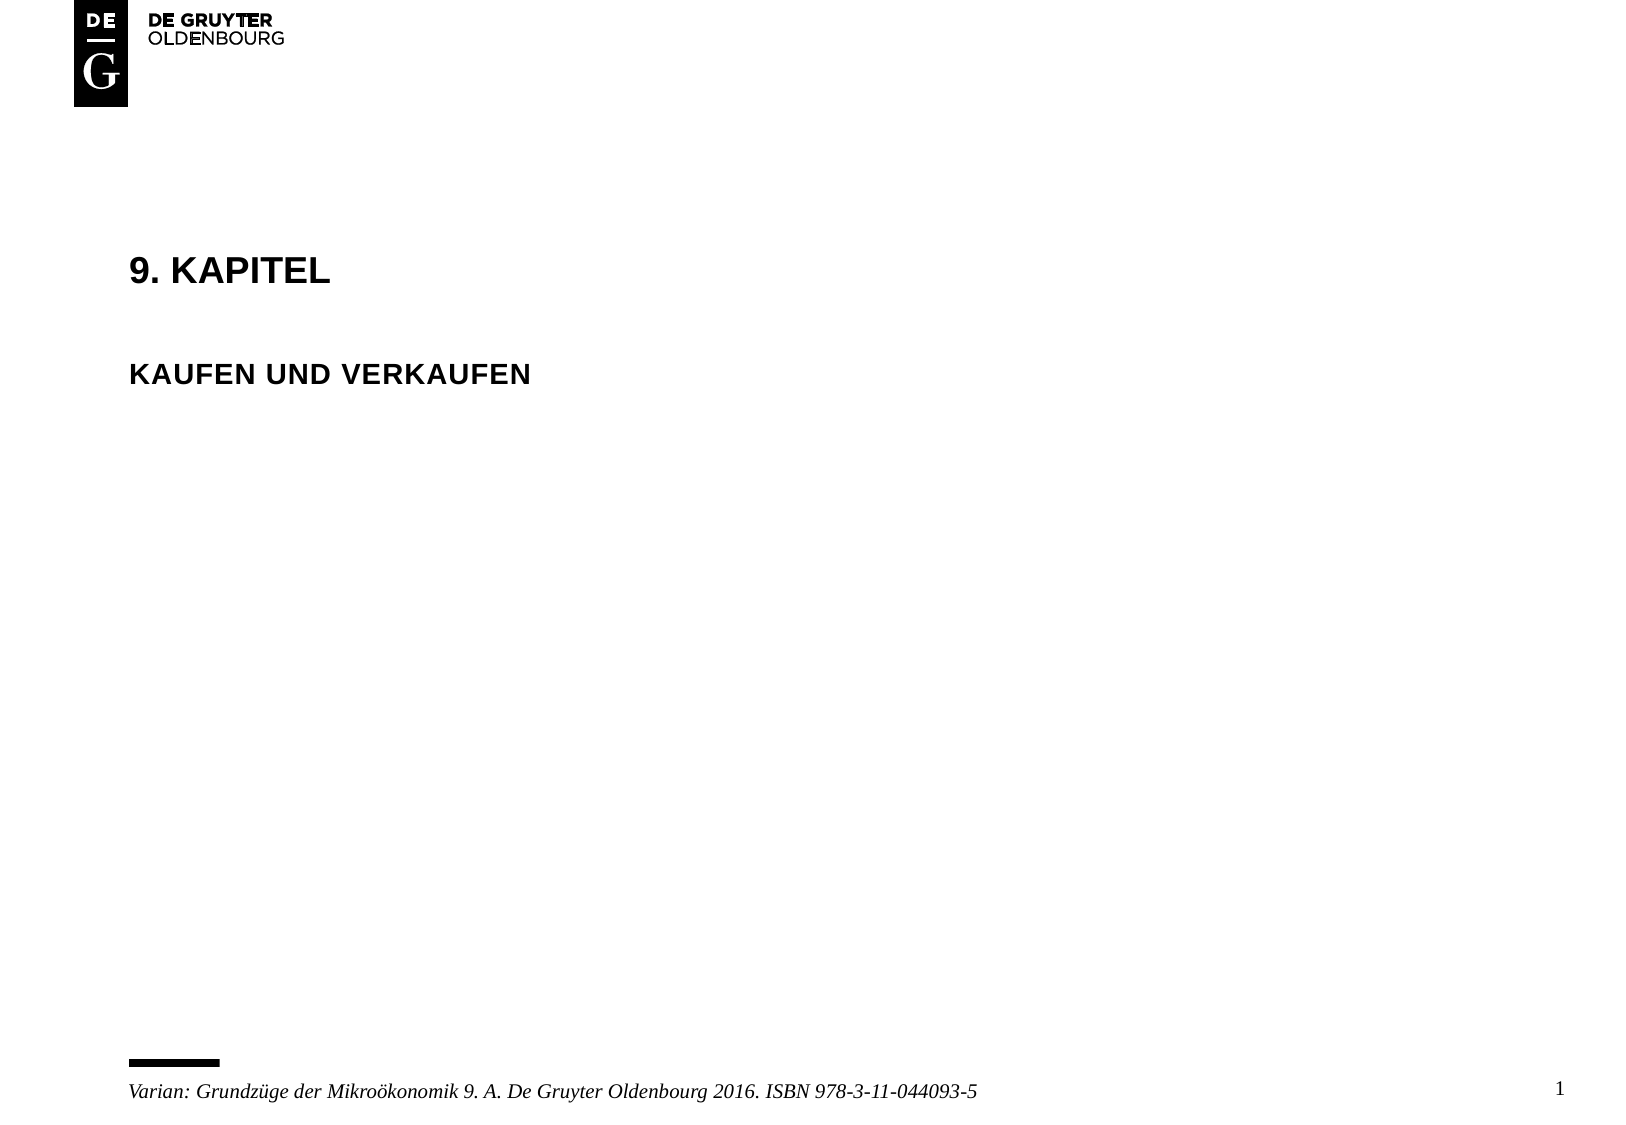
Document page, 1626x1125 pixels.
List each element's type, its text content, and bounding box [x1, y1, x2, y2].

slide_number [128, 1077, 1539, 1108]
list Kaufen und verkaufen [129, 355, 1556, 1018]
slide_number 1 [1554, 1074, 1614, 1104]
title 9. Kapitel [129, 245, 1556, 328]
